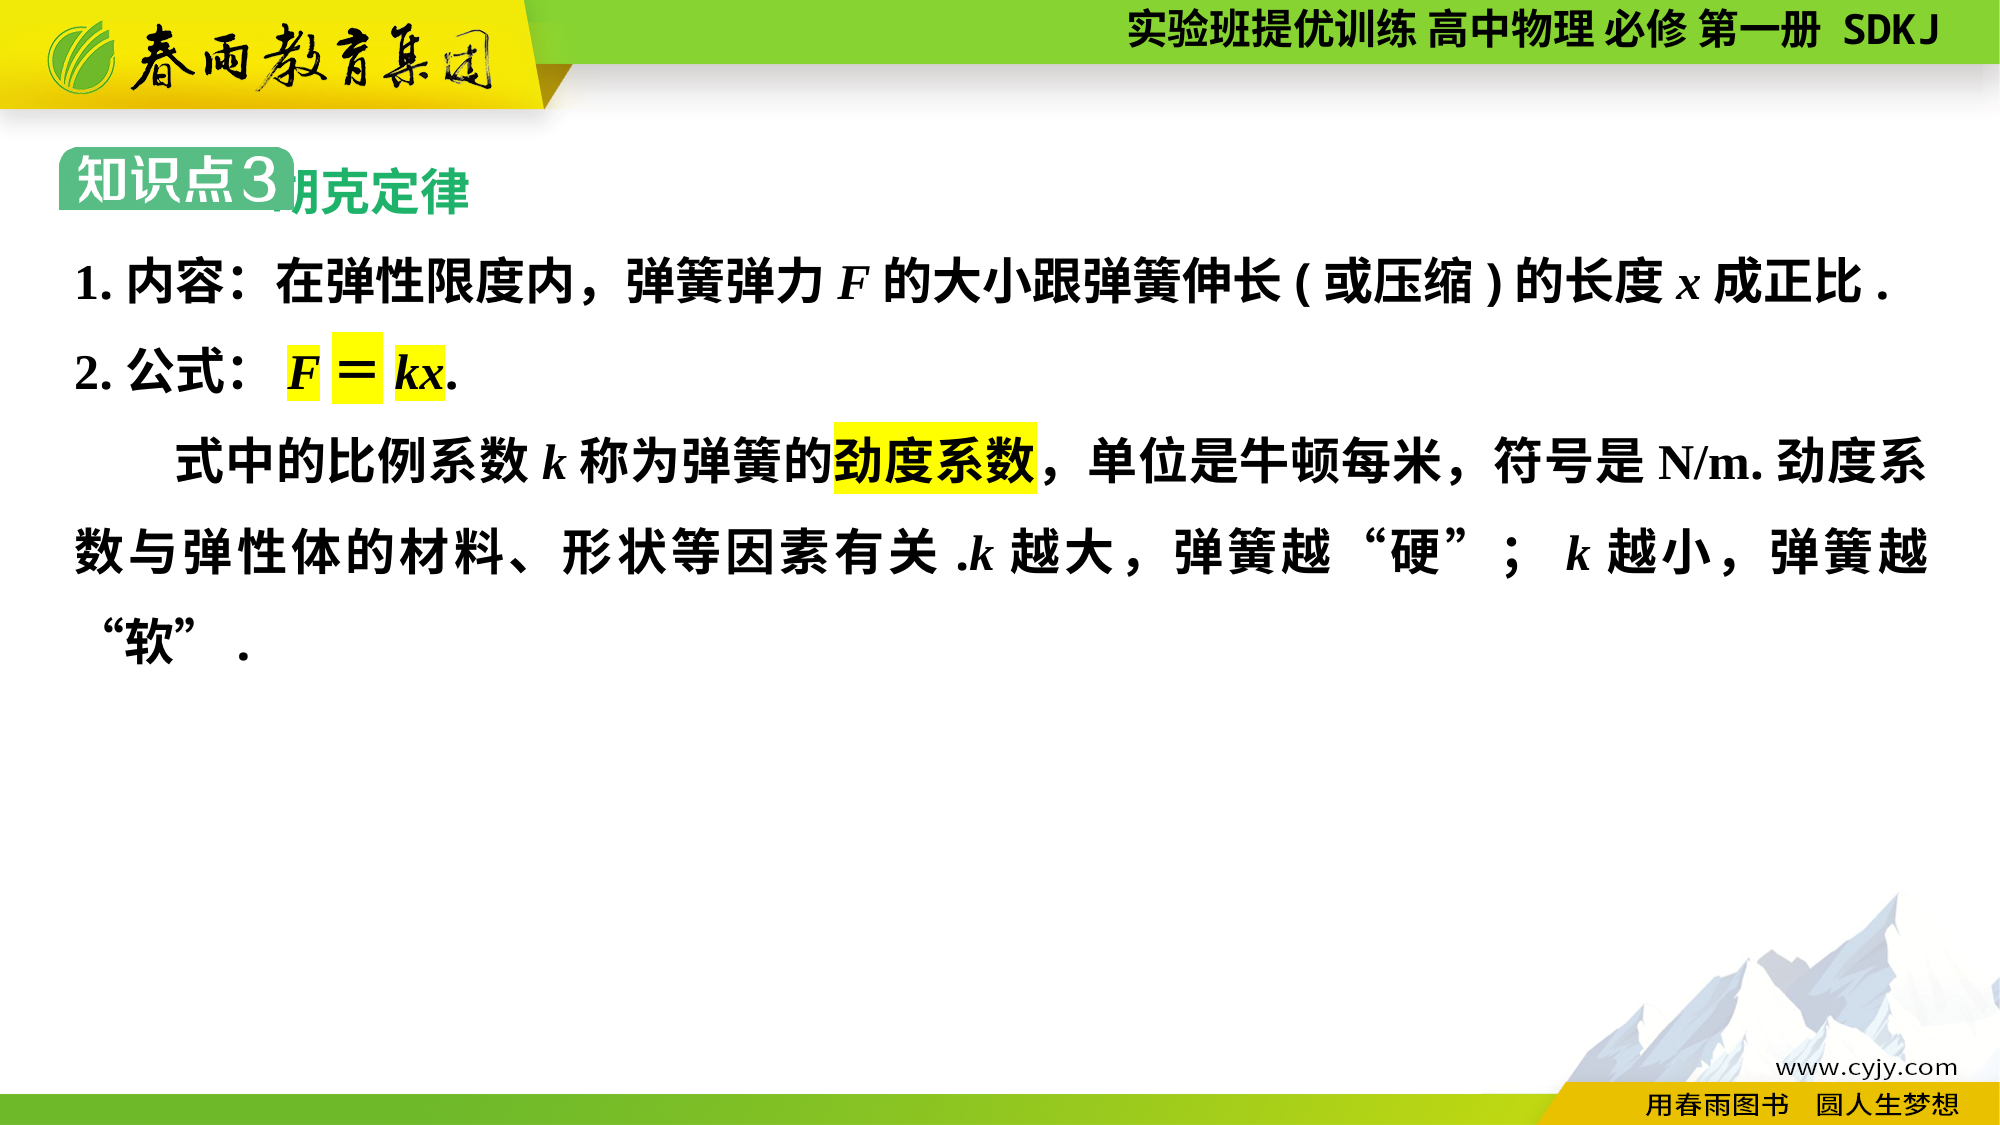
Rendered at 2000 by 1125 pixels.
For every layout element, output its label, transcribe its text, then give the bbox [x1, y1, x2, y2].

list 胡克定律 1.内容：在弹性限度内，弹簧弹力F的大小跟弹簧伸长(或压缩)的长度x成正比. 2.公式：F＝kx. 式中的比例系数k称为弹簧的劲度系数，单位是牛顿每米，符号是N/m.劲度系数与弹性体的材料、形状等因素有关.k越大，弹簧越“硬”；k越小，弹簧越“软”. [59, 122, 1944, 592]
picture [0, 0, 2000, 1125]
